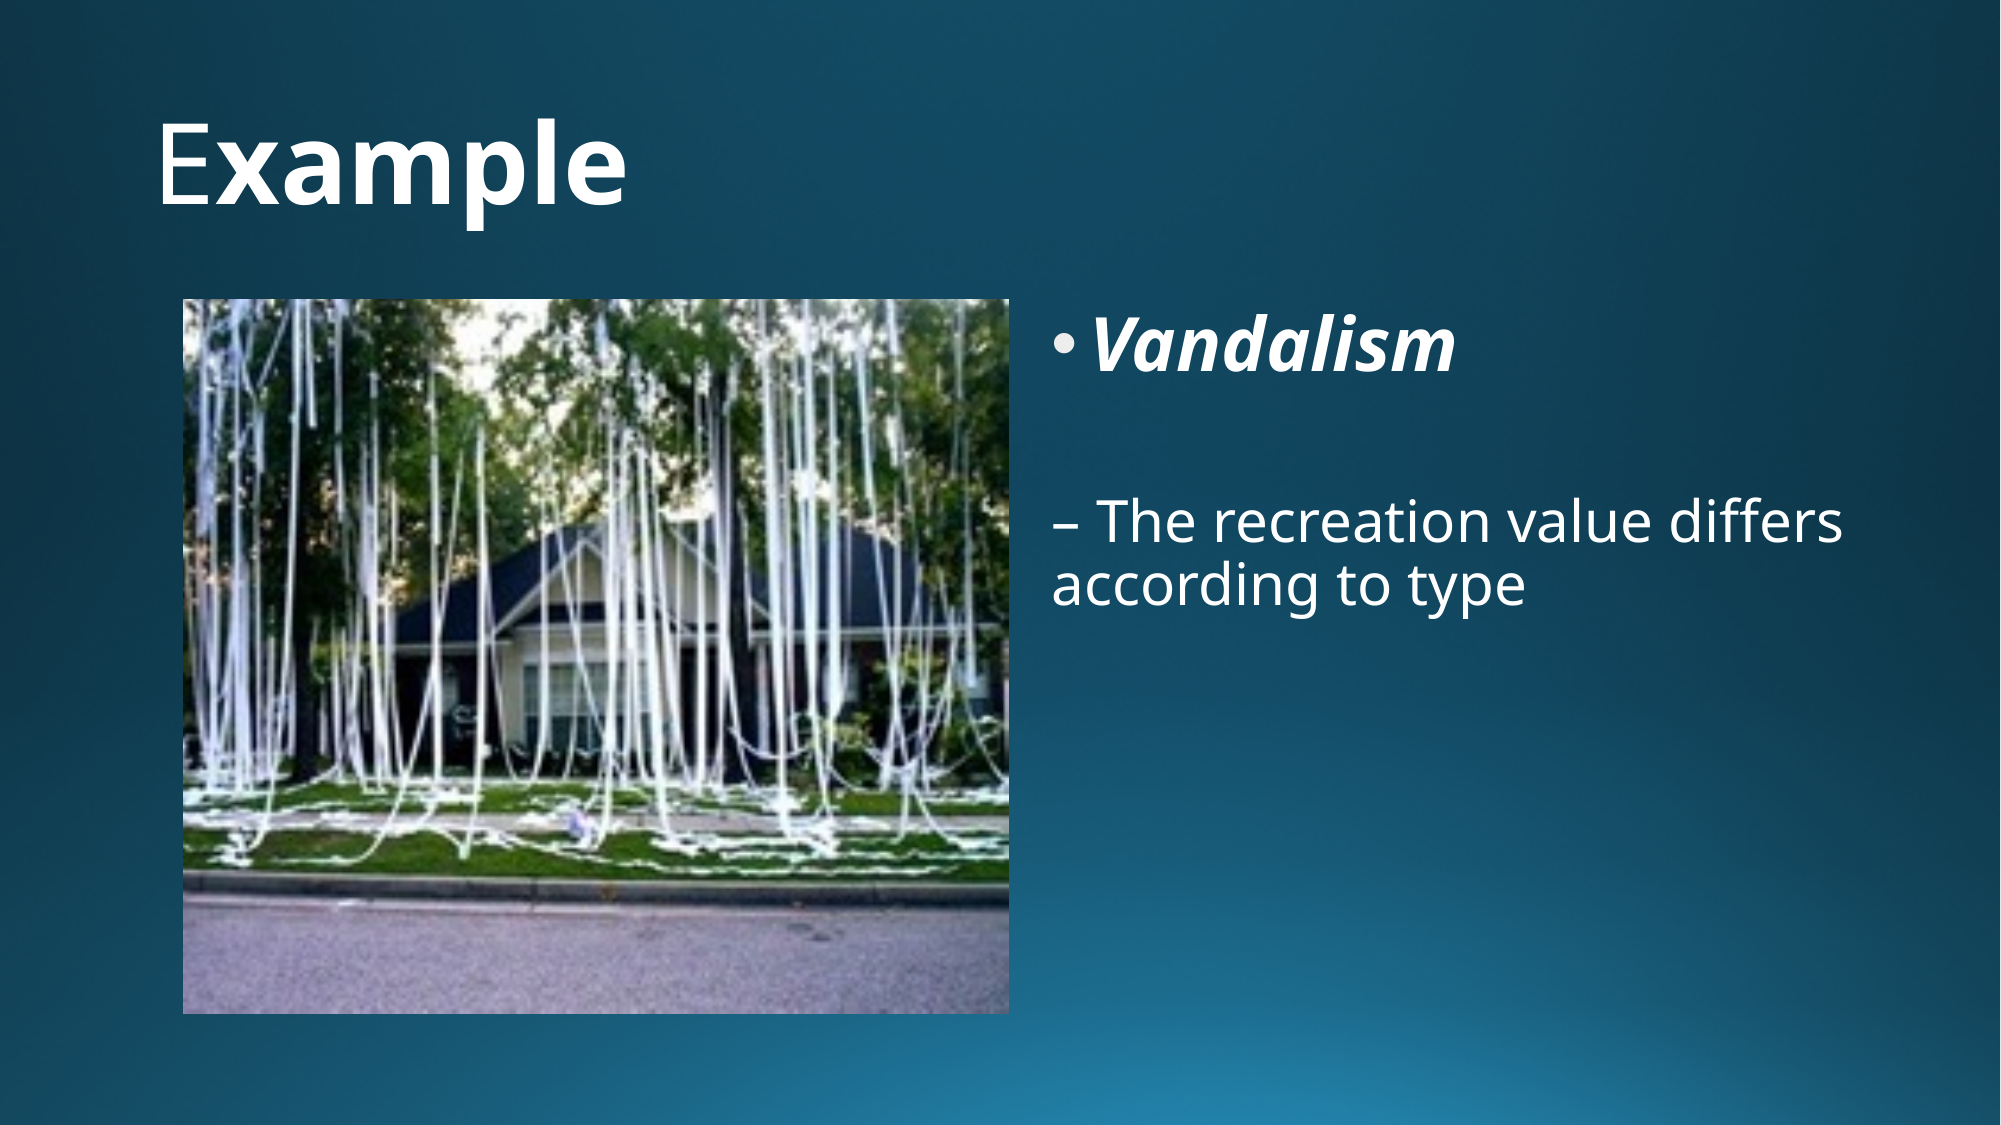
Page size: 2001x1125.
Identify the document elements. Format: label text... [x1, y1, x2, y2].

list Vandalism – The recreation value differs according to type [1036, 299, 1863, 1014]
title Example [137, 59, 1863, 278]
picture [0, 0, 2001, 1125]
